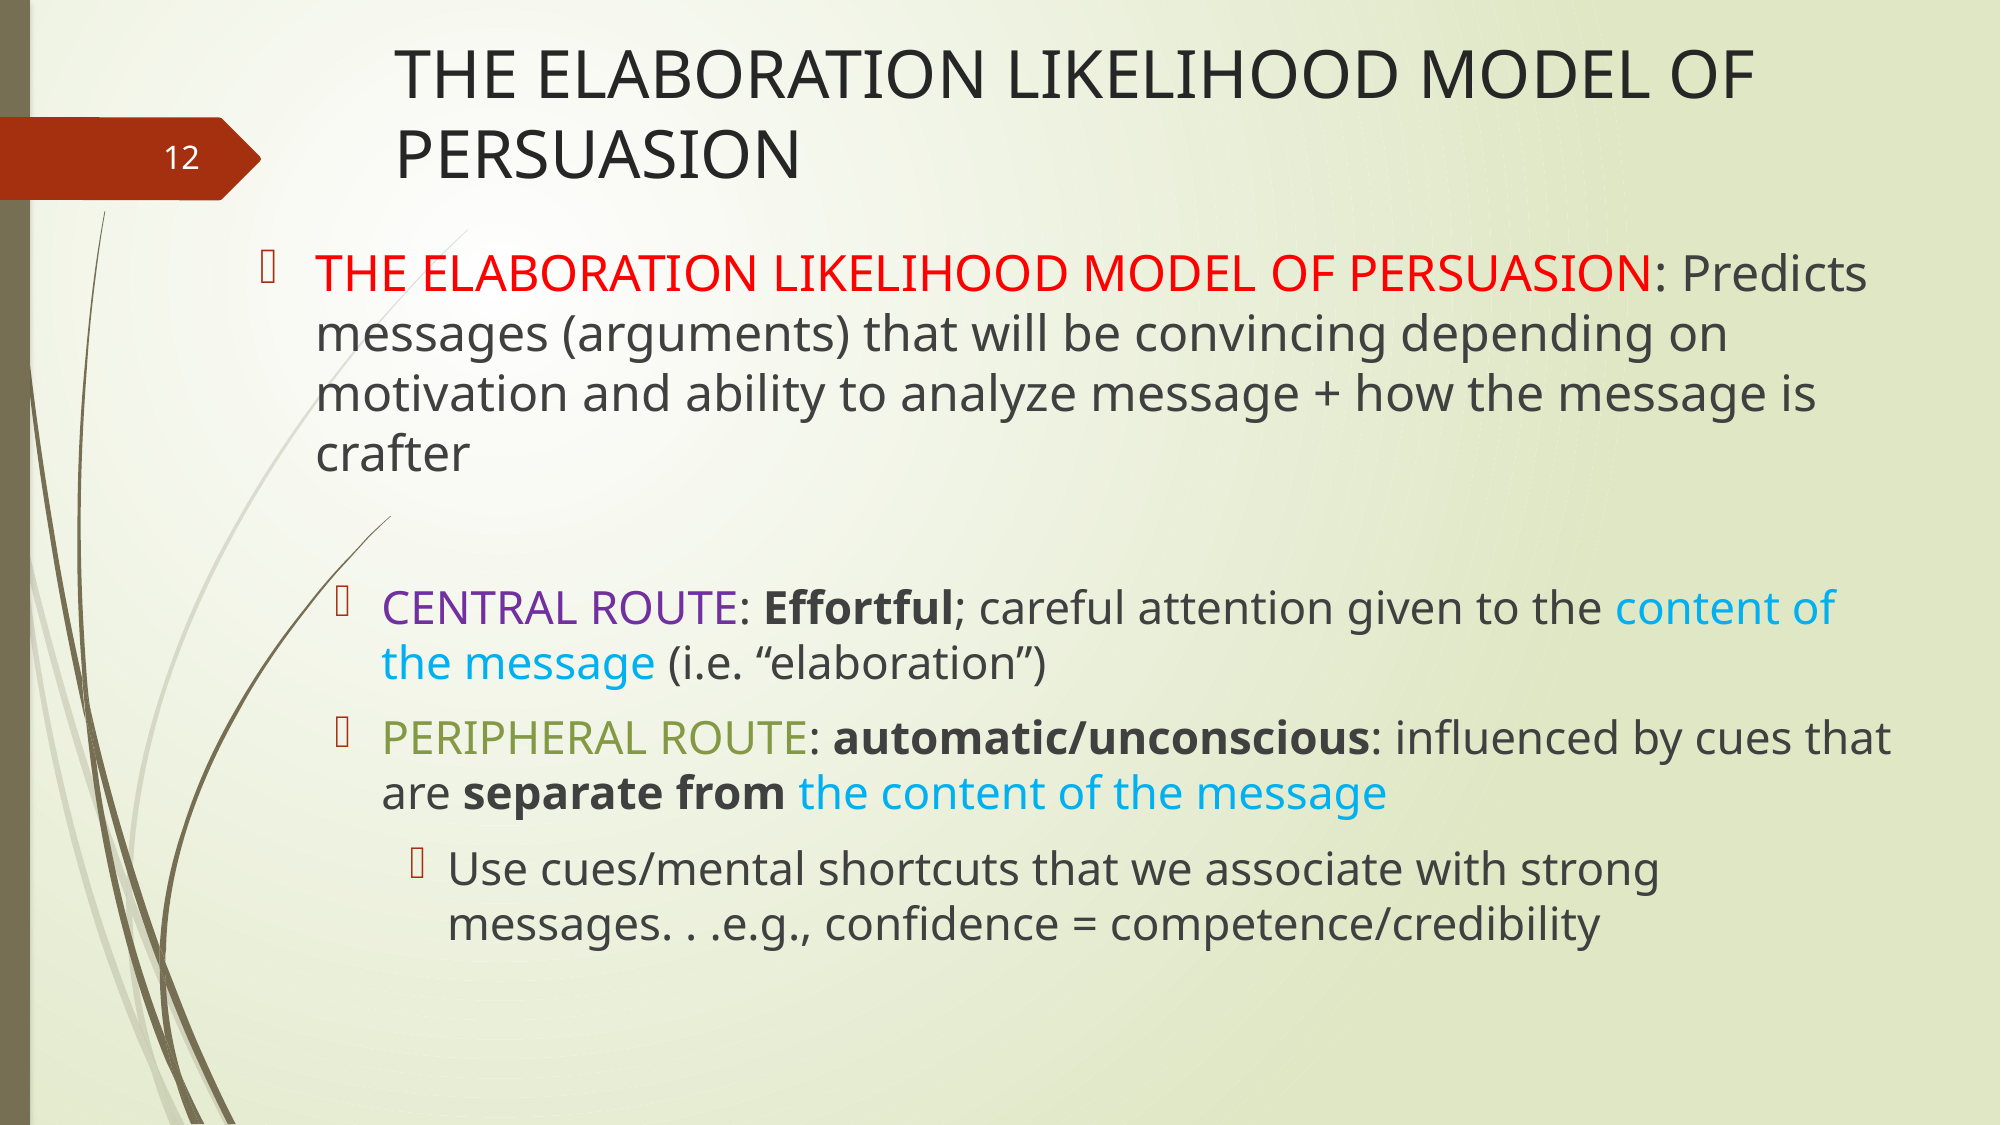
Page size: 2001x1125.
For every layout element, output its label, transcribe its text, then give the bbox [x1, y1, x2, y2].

title THE ELABORATION LIKELIHOOD MODEL OF PERSUASION [379, 24, 1842, 235]
slide_number 12 [87, 129, 216, 190]
list THE ELABORATION LIKELIHOOD MODEL OF PERSUASION: Predicts messages (arguments) that will be convincing depending on motivation and ability to analyze message + how the message is crafter CENTRAL ROUTE: Effortful; careful attention given to the content of the message (i.e. “elaboration”) PERIPHERAL ROUTE: automatic/unconscious: influenced by cues that are separate from the content of the message Use cues/mental shortcuts that we associate with strong messages. . .e.g., confidence = competence/credibility [244, 234, 1915, 1101]
